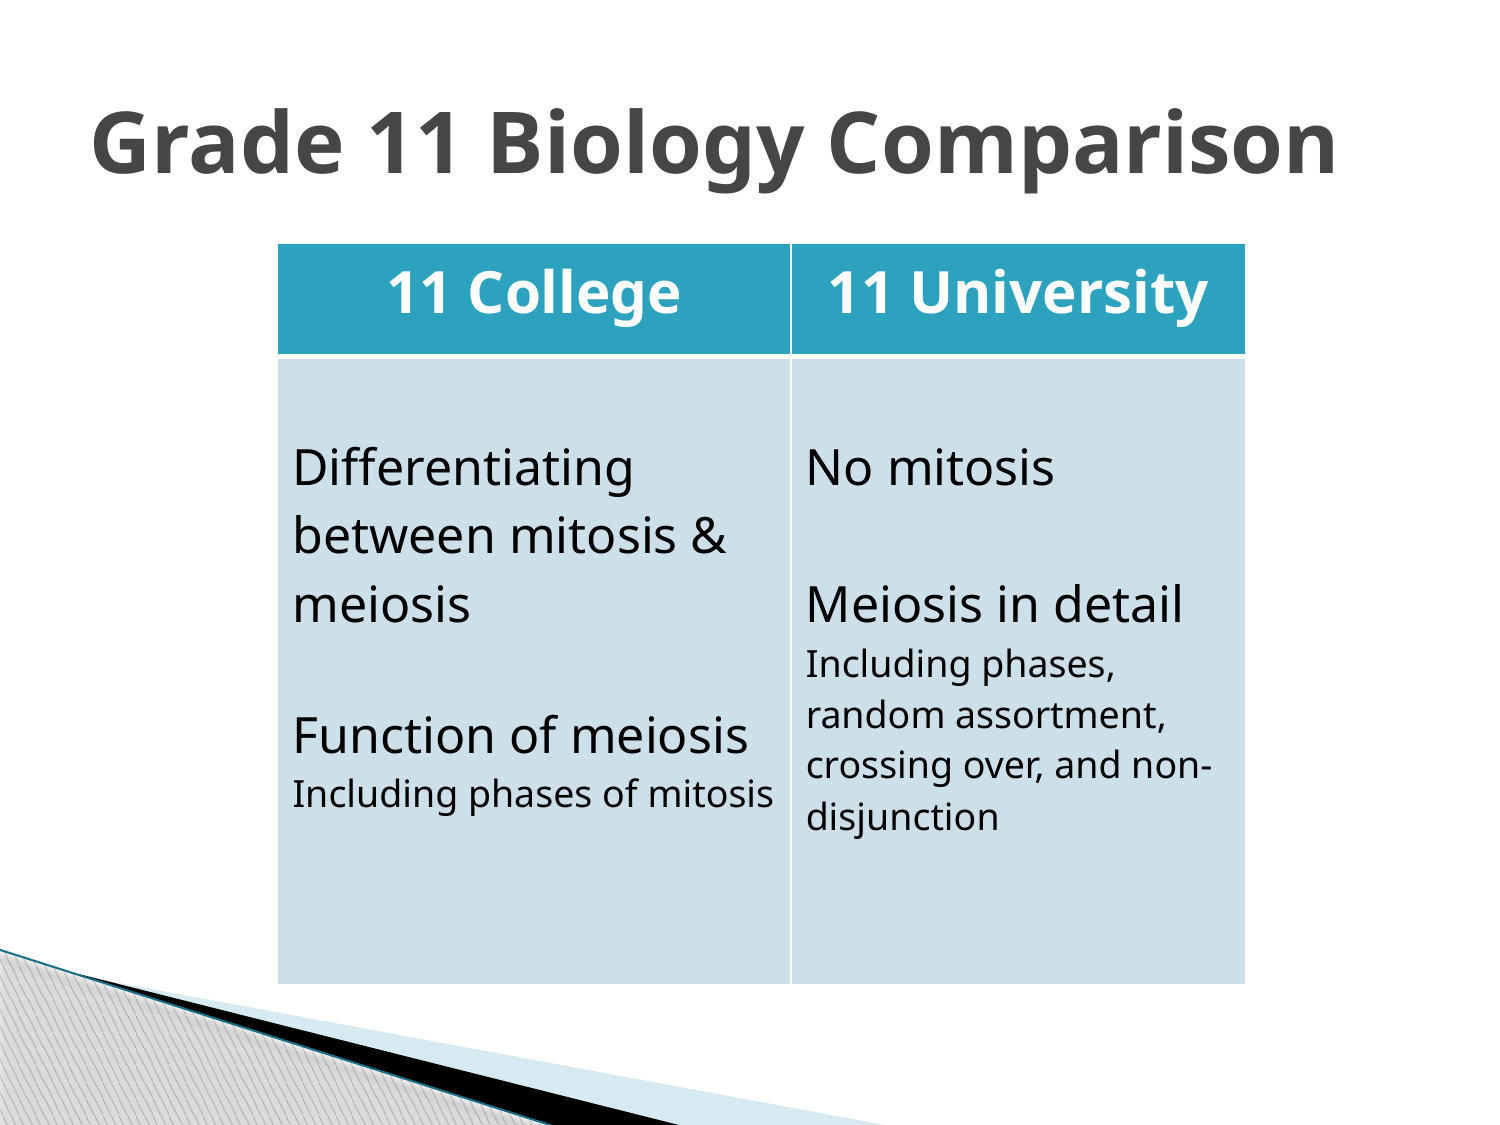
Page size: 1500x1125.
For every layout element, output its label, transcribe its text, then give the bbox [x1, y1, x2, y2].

table_cell Differentiating between mitosis & meiosis Function of meiosis Including phases of mitosis [278, 359, 790, 984]
title Grade 11 Biology Comparison [75, 45, 1425, 233]
table_header 11 College [278, 244, 790, 354]
table_header 11 University [792, 244, 1245, 354]
table_cell No mitosis Meiosis in detail Including phases, random assortment, crossing over, and non-disjunction [792, 359, 1245, 984]
